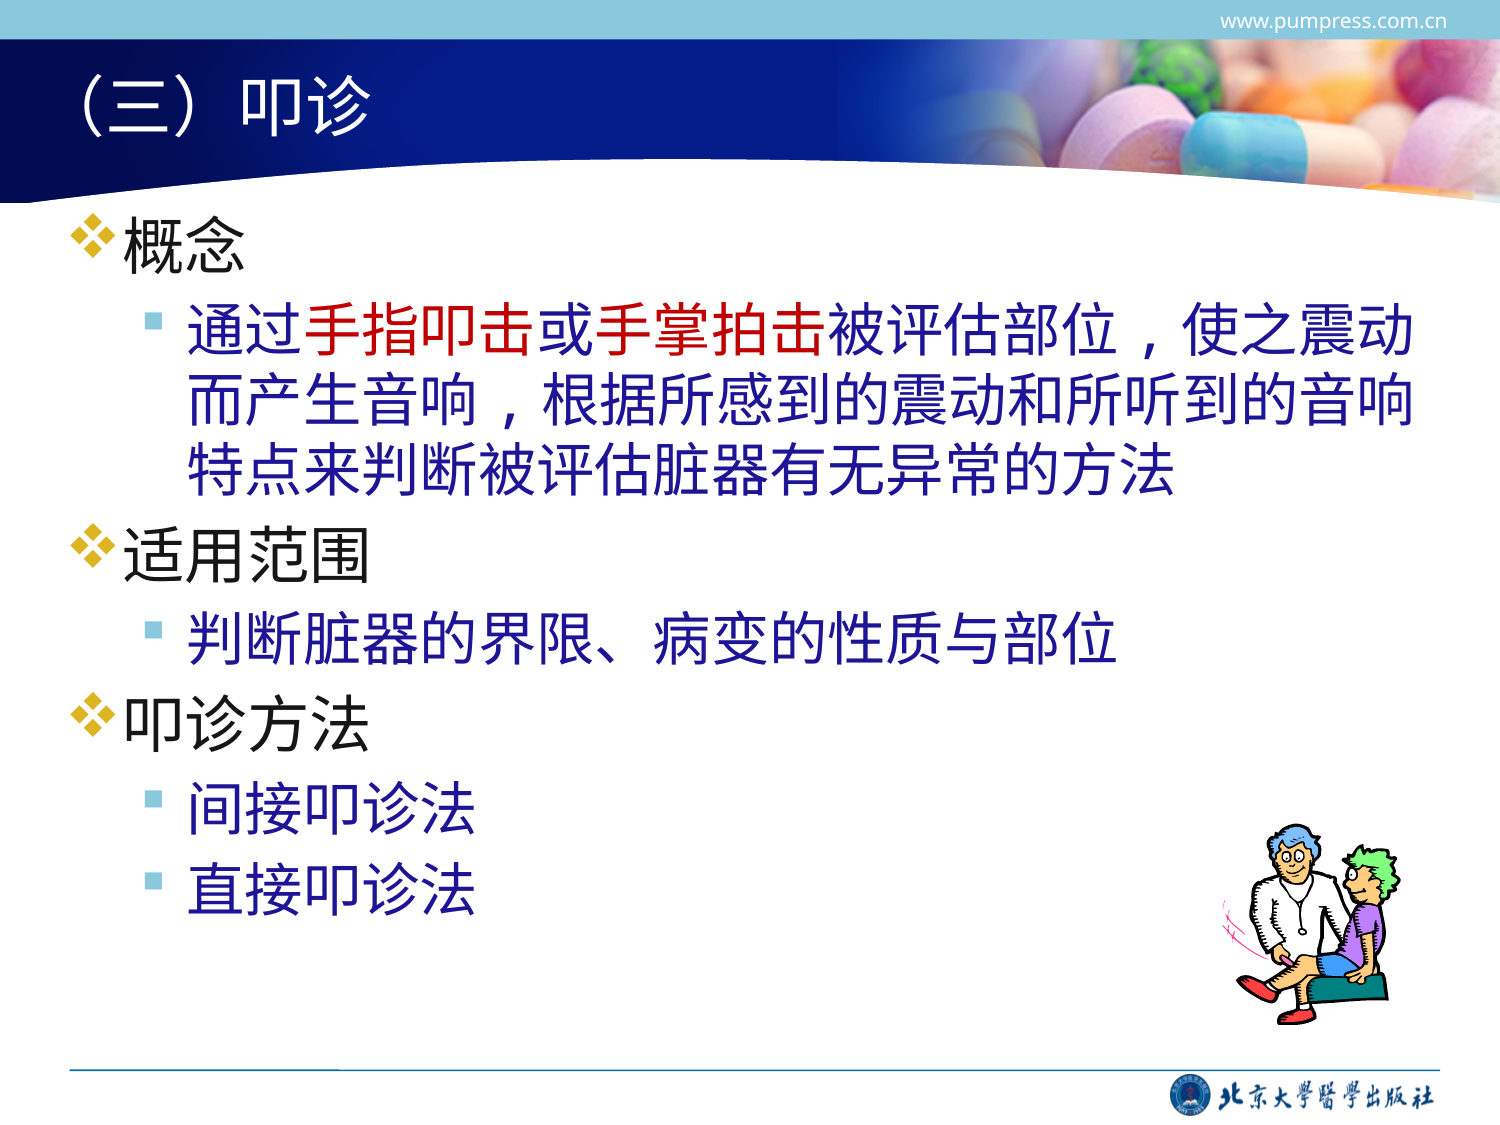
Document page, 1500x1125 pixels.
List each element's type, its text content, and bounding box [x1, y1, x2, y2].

picture [1170, 1074, 1436, 1118]
picture [0, 40, 1500, 203]
title （三）叩诊 [23, 58, 1349, 152]
slide_number www.pumpress.com.cn [1024, 0, 1463, 38]
picture [1222, 820, 1405, 1026]
list 概念 通过手指叩击或手掌拍击被评估部位,使之震动而产生音响,根据所感到的震动和所听到的音响特点来判断被评估脏器有无异常的方法 适用范围 判断脏器的界限、病变的性质与部位 叩诊方法 间接叩诊法 直接叩诊法 [49, 198, 1463, 1026]
